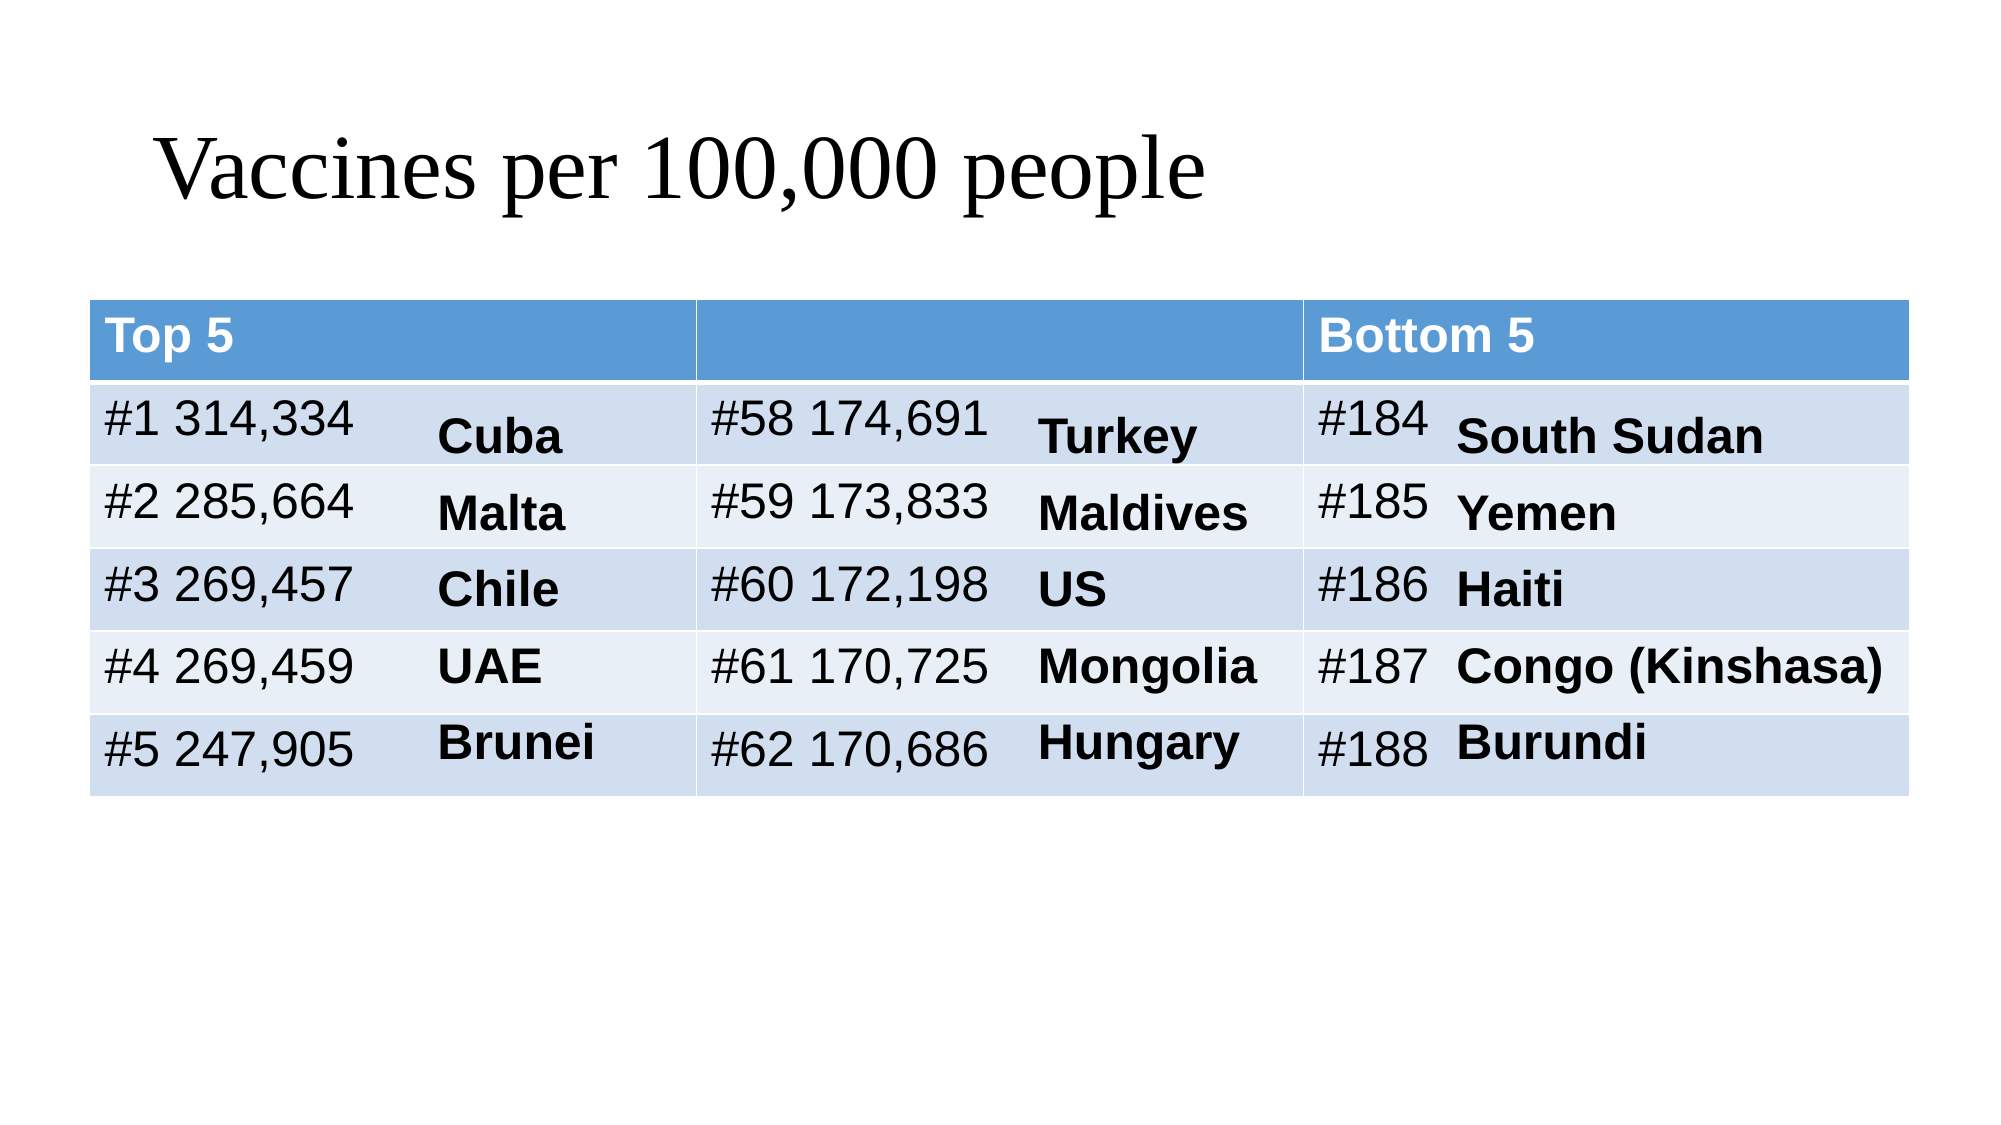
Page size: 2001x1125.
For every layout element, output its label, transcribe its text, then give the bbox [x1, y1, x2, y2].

table_header Bottom 5 [1304, 300, 1909, 380]
table_cell #184 [1304, 385, 1909, 464]
table_cell #58 174,691 [697, 385, 1303, 464]
table_cell #5 247,905 [90, 715, 696, 796]
text_box Cuba Malta Chile UAE Brunei [422, 396, 735, 778]
table_cell #4 269,459 [90, 632, 422, 713]
table_header Top 5 [90, 300, 696, 380]
text_box Turkey Maldives US Mongolia Hungary [1023, 396, 1336, 778]
text_box South Sudan Yemen Haiti Congo (Kinshasa) Burundi [1441, 396, 1911, 778]
table_cell #1 314,334 [90, 385, 696, 464]
table_cell #2 285,664 [90, 466, 422, 547]
title Vaccines per 100,000 people [137, 59, 1863, 278]
table_cell #185 [1336, 466, 1441, 547]
table_cell #186 [1336, 549, 1441, 630]
table_cell #60 172,198 [735, 549, 1023, 630]
table_cell #3 269,457 [90, 549, 422, 630]
table_cell #59 173,833 [735, 466, 1023, 547]
table_header [697, 300, 1303, 380]
table_cell #61 170,725 [735, 632, 1023, 713]
table_cell #62 170,686 [697, 715, 1303, 796]
table_cell #188 [1304, 715, 1909, 796]
table_cell #187 [1336, 632, 1441, 713]
